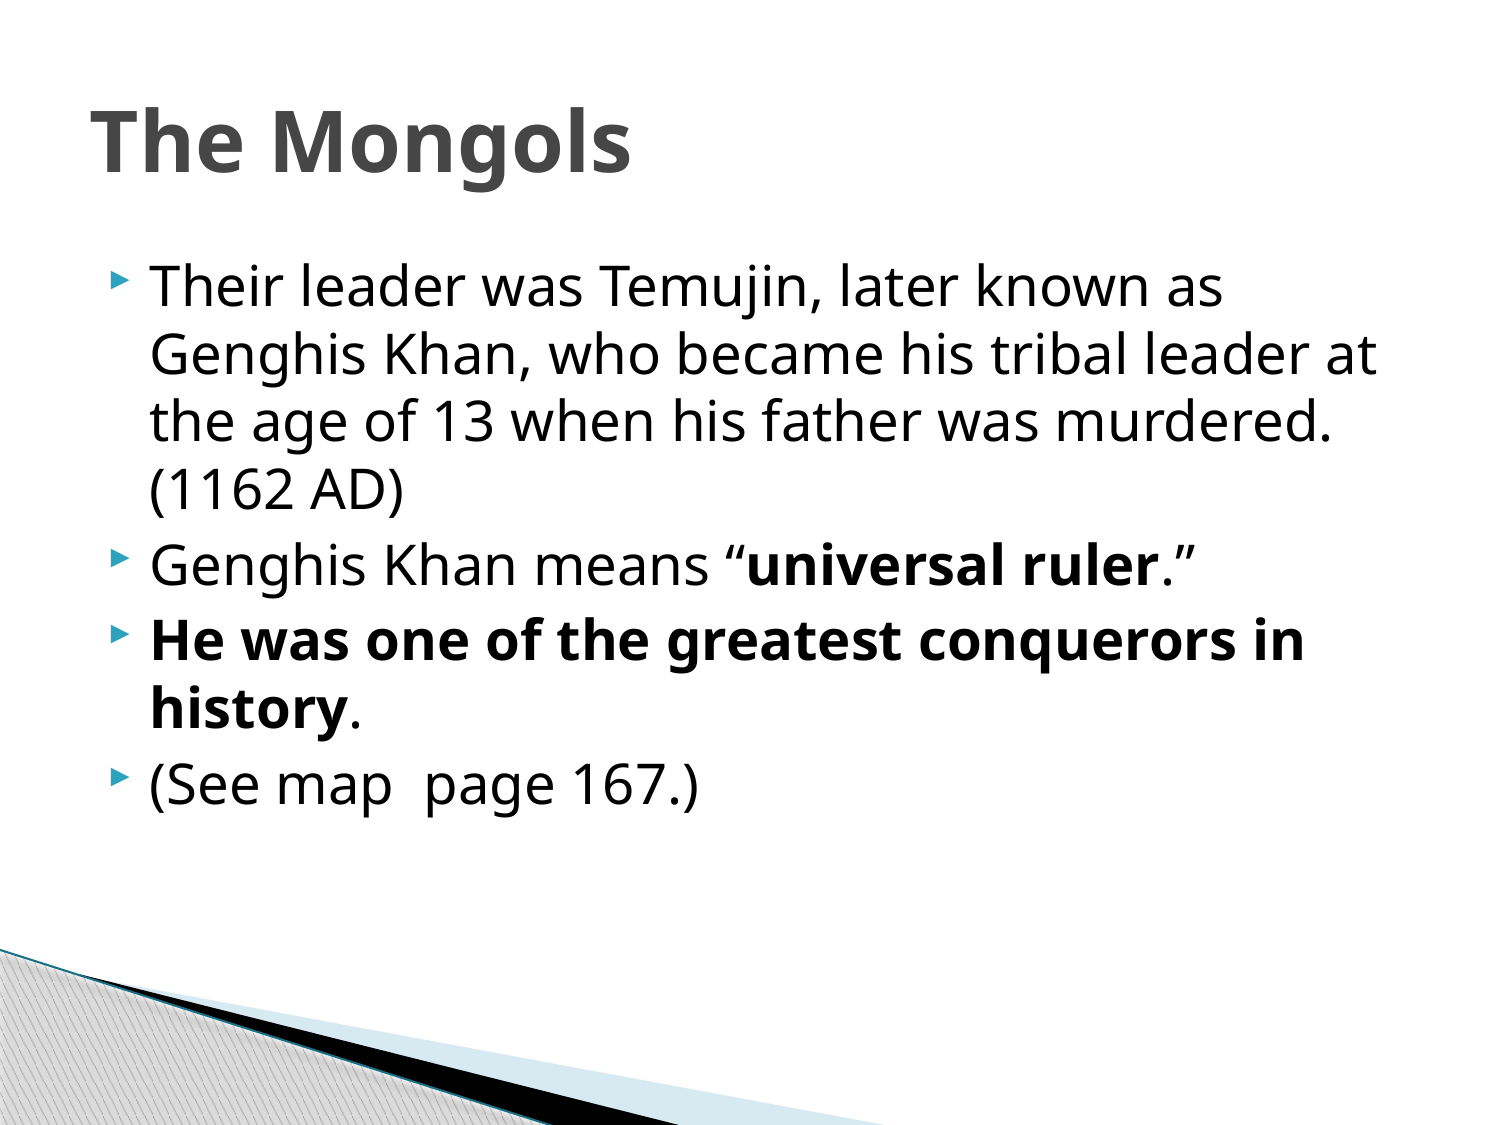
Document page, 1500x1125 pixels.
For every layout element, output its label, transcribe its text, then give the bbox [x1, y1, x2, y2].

list Their leader was Temujin, later known as Genghis Khan, who became his tribal leader at the age of 13 when his father was murdered. (1162 AD) Genghis Khan means “universal ruler.” He was one of the greatest conquerors in history. (See map page 167.) [75, 243, 1425, 986]
title The Mongols [75, 45, 1425, 233]
